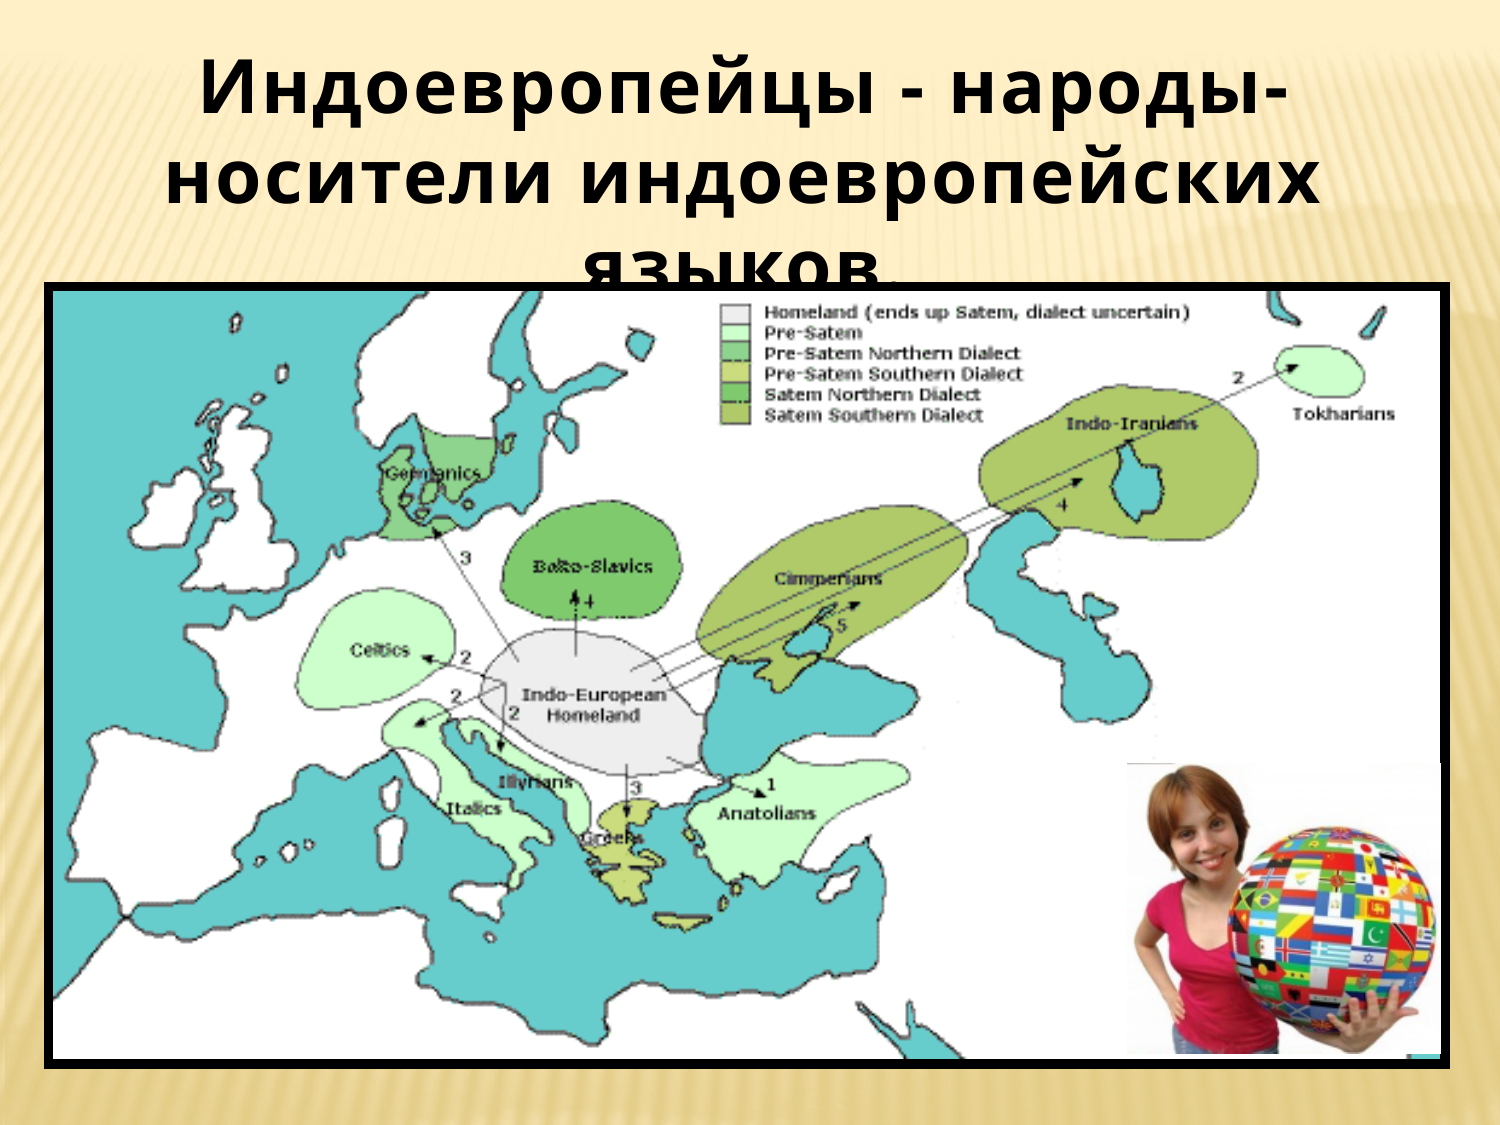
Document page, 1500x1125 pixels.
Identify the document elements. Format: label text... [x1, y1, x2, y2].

text_box Индоевропейцы - народы-носители индоевропейских языков. [53, 30, 1436, 282]
picture [52, 290, 1441, 1060]
